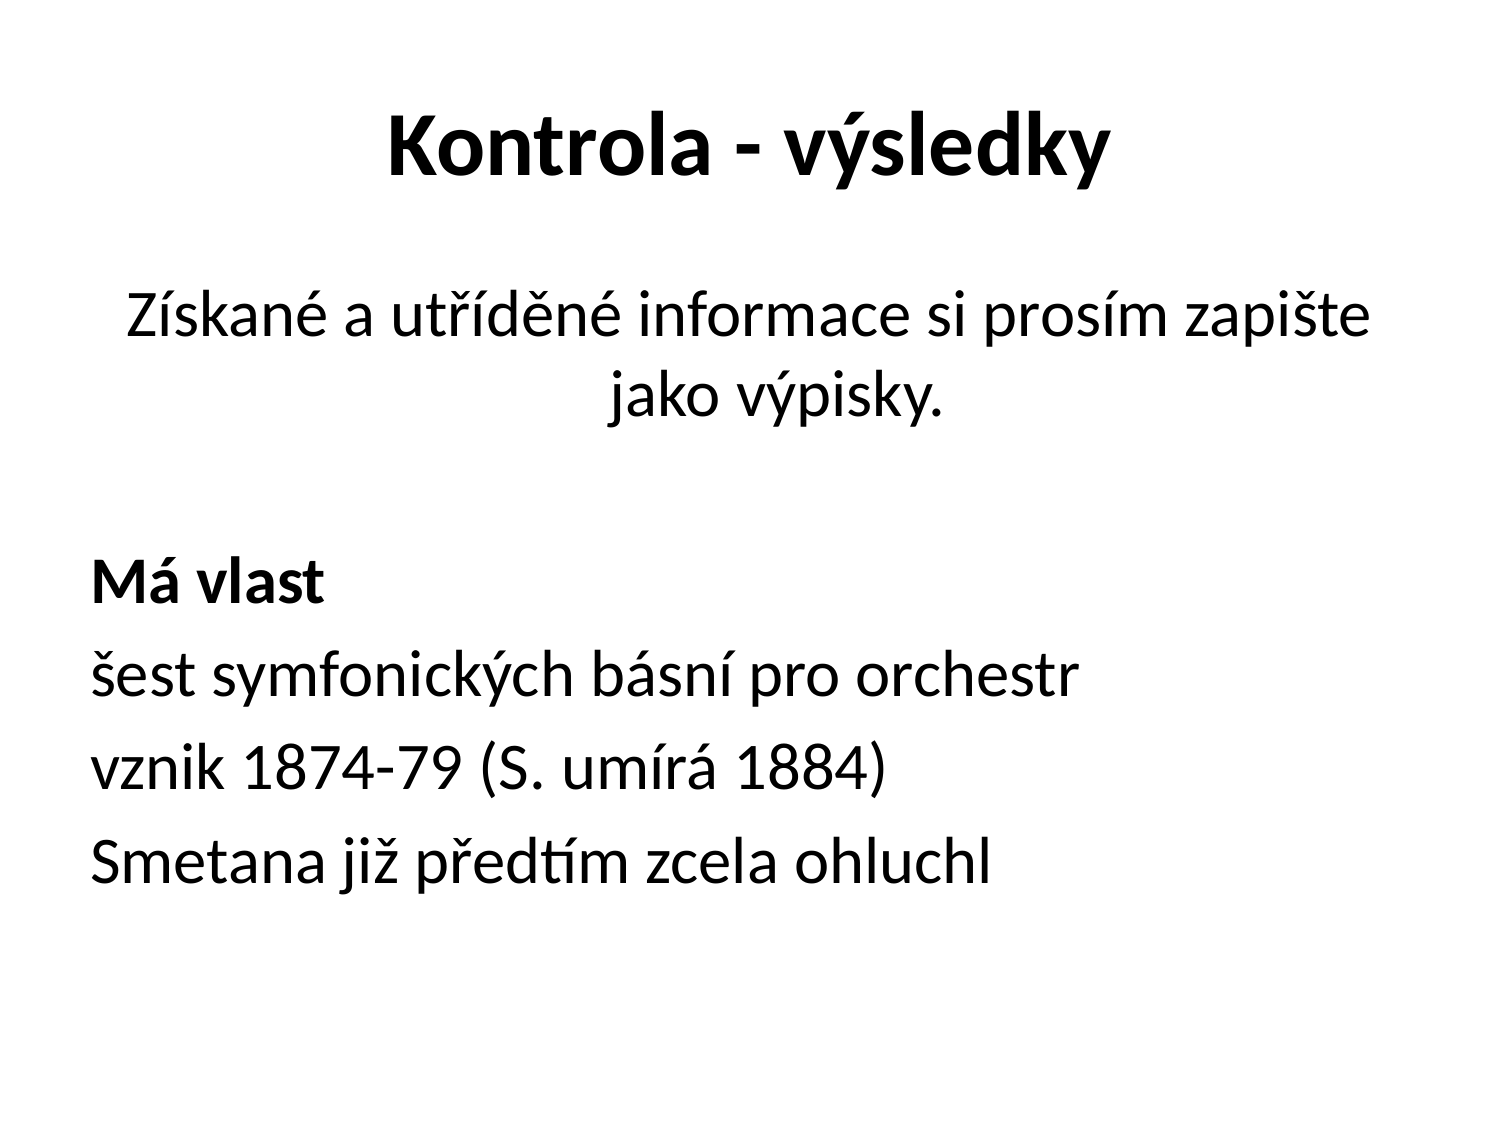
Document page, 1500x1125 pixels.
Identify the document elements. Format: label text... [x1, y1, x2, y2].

title Kontrola - výsledky [75, 45, 1425, 233]
list Získané a utříděné informace si prosím zapište jako výpisky. Má vlast šest symfonických básní pro orchestr vznik 1874-79 (S. umírá 1884) Smetana již předtím zcela ohluchl [75, 262, 1425, 1005]
